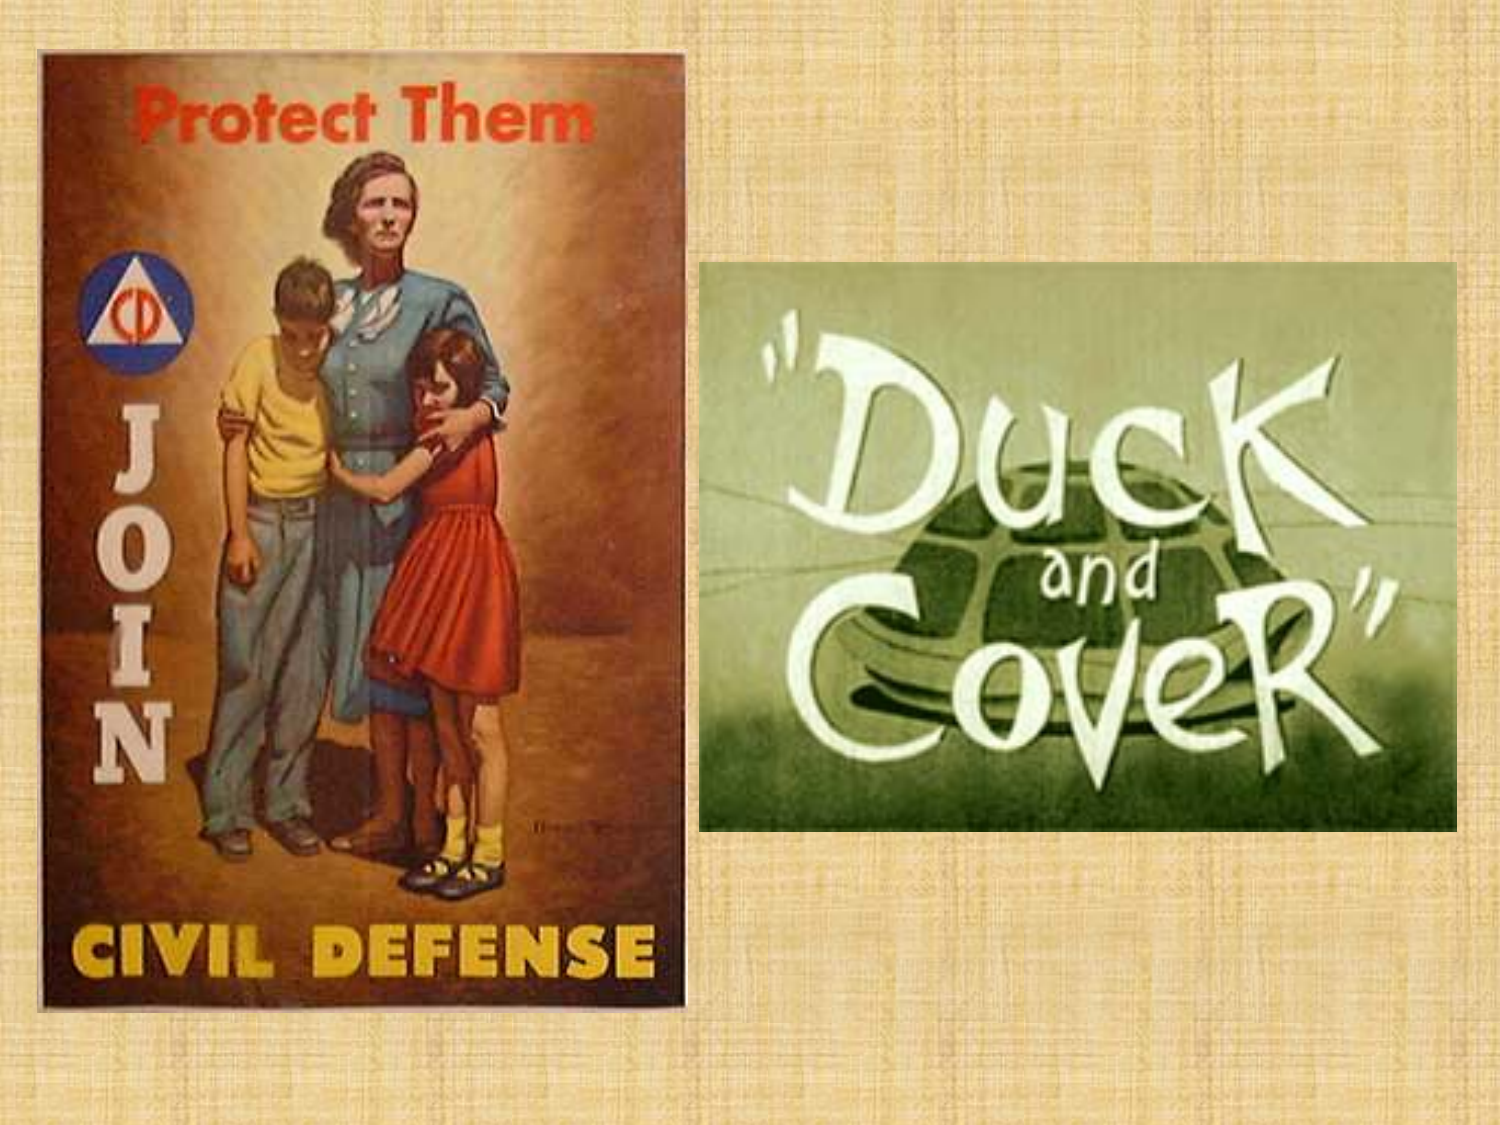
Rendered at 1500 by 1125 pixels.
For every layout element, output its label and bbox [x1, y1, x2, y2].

picture [0, 0, 1500, 1125]
list [699, 262, 1457, 832]
